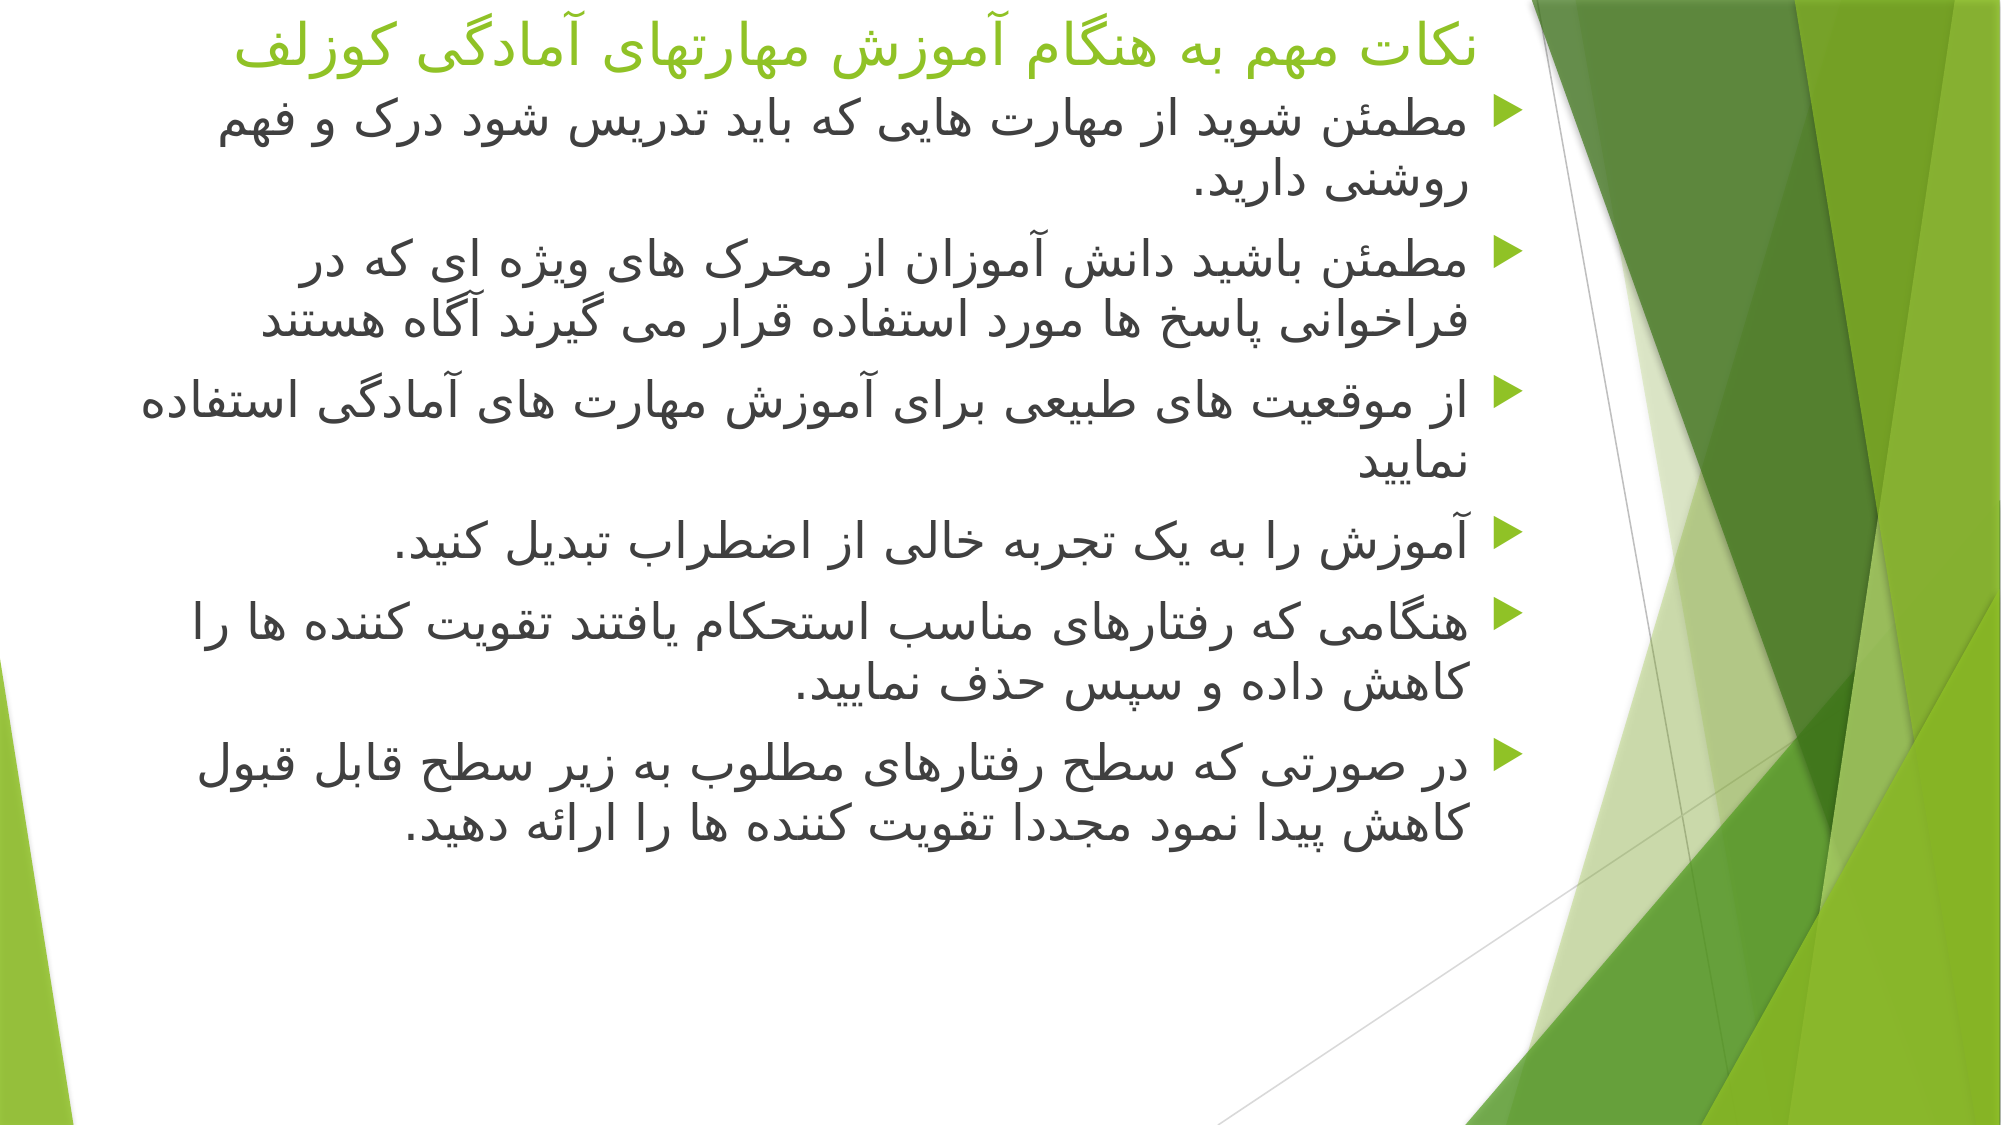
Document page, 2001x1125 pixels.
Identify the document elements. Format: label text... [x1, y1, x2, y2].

list مطمئن شوید از مهارت هایی که باید تدریس شود درک و فهم روشنی دارید. مطمئن باشید دانش آموزان از محرک های ویژه ای که در فراخوانی پاسخ ها مورد استفاده قرار می گیرند آگاه هستند از موقعیت های طبیعی برای آموزش مهارت های آمادگی استفاده نمایید آموزش را به یک تجربه خالی از اضطراب تبدیل کنید. هنگامی که رفتارهای مناسب استحکام یافتند تقویت کننده ها را کاهش داده و سپس حذف نمایید. در صورتی که سطح رفتارهای مطلوب به زیر سطح قابل قبول کاهش پیدا نمود مجددا تقویت کننده ها را ارائه دهید. [111, 78, 1543, 1063]
title نکات مهم به هنگام آموزش مهارتهای آمادگی کوزلف [85, 0, 1496, 95]
